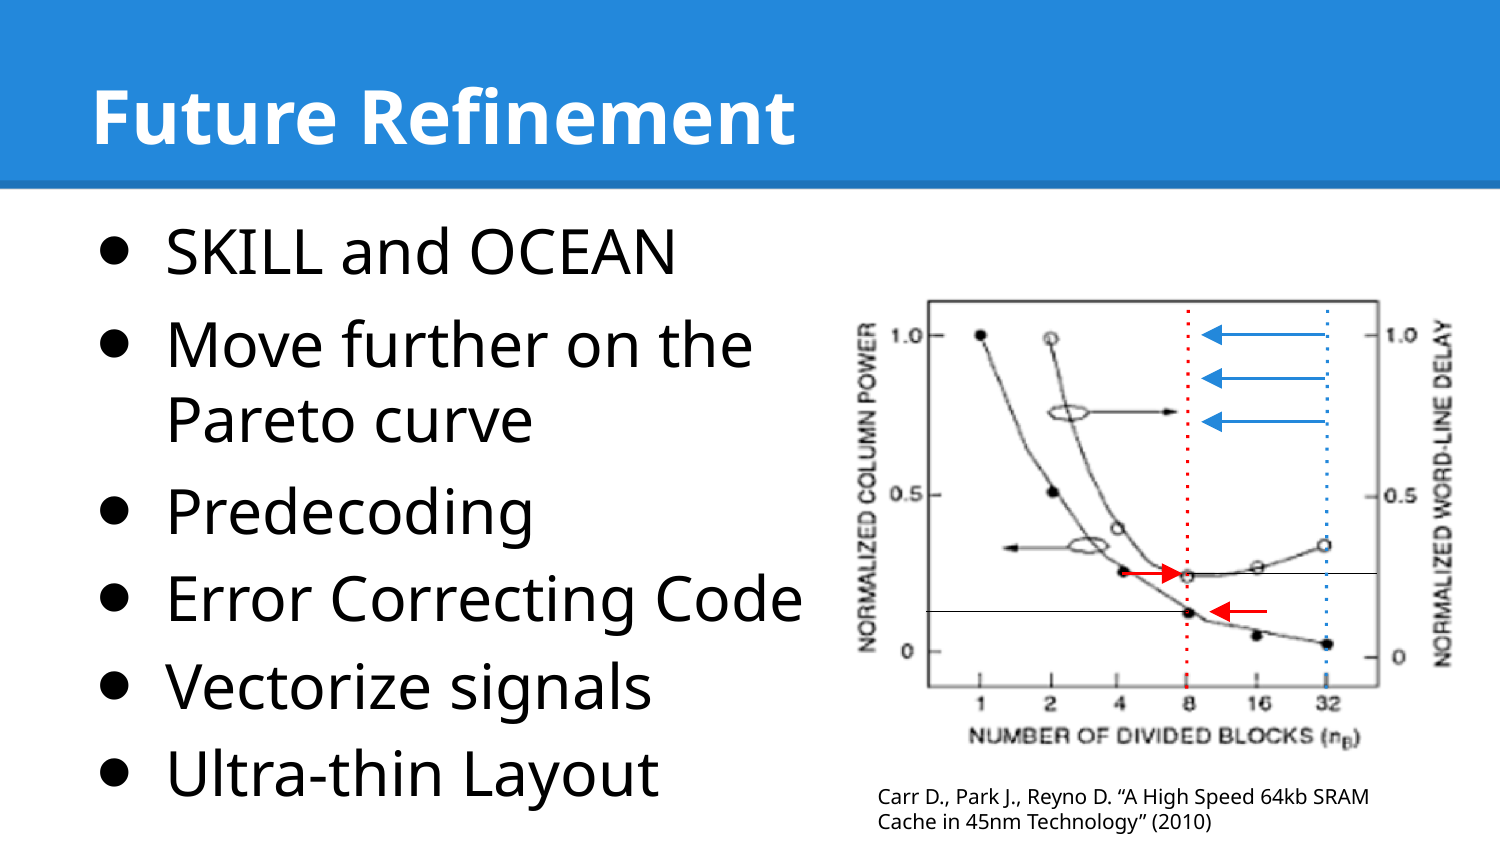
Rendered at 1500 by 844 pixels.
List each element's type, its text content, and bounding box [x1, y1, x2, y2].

title Future Refinement [75, 33, 1425, 175]
text_box Move further on the Pareto curve [75, 290, 828, 456]
text_box [846, 294, 1459, 755]
list SKILL and OCEAN [75, 196, 775, 290]
text_box Predecoding Error Correcting Code Vectorize signals Ultra-thin Layout [75, 456, 828, 774]
text_box Carr D., Park J., Reyno D. “A High Speed 64kb SRAM Cache in 45nm Technology” (2010) [862, 768, 1442, 844]
